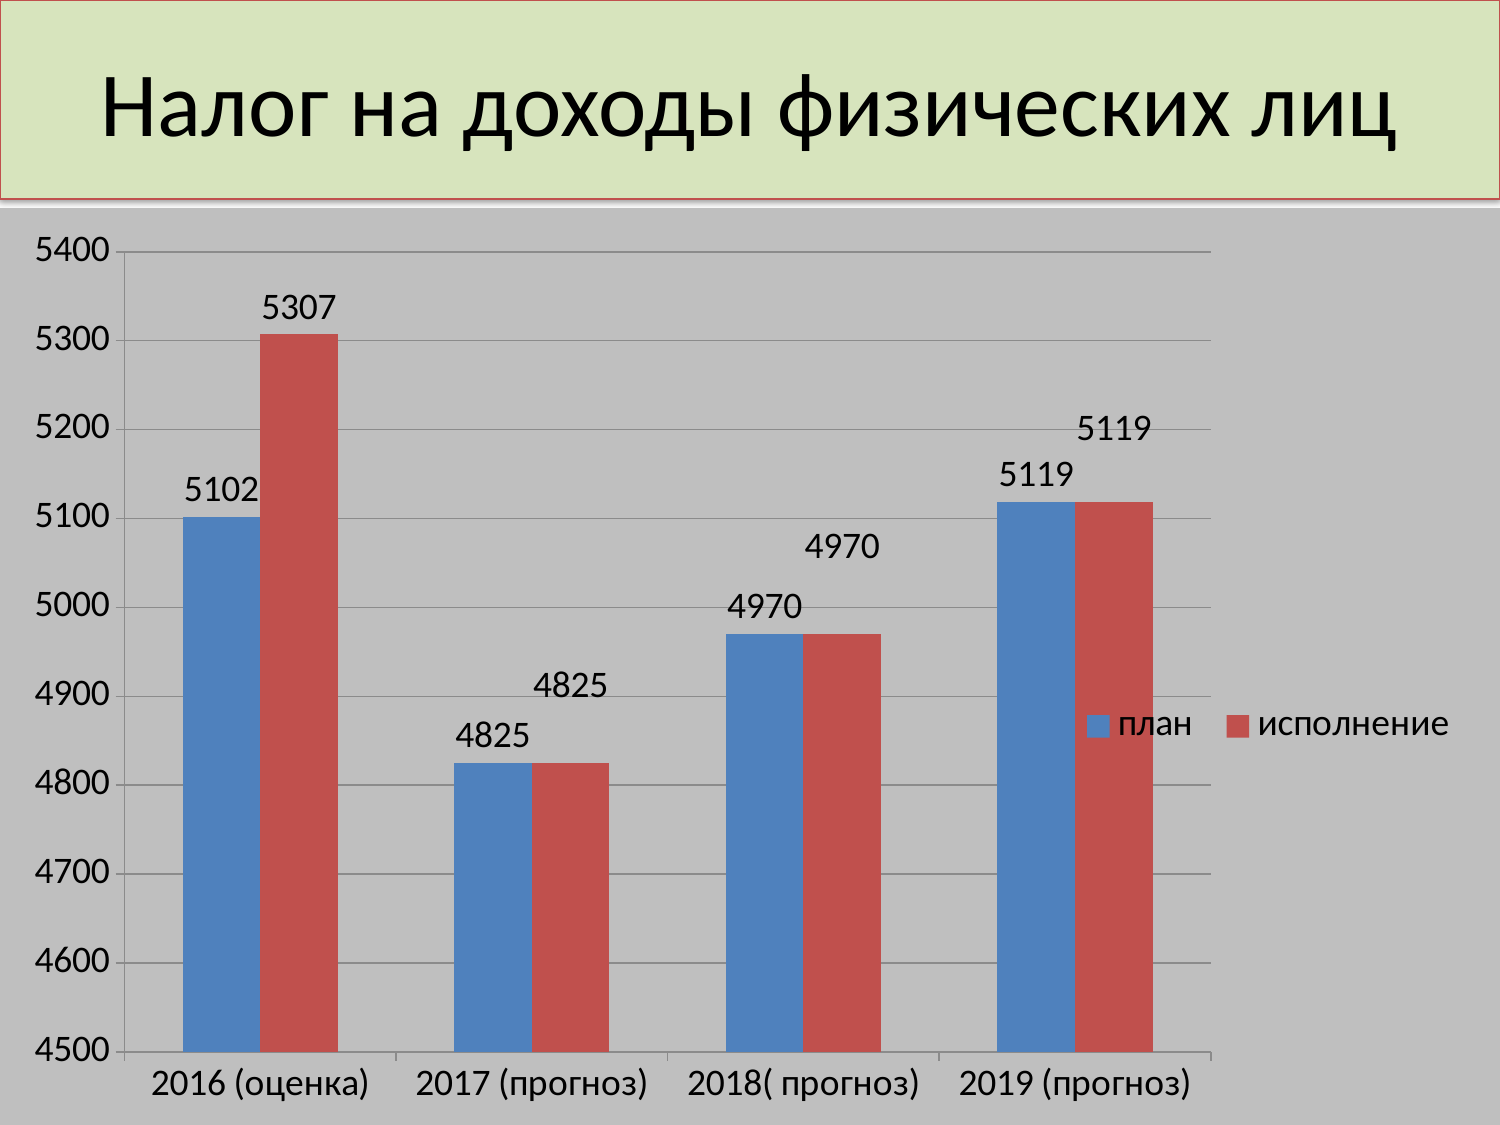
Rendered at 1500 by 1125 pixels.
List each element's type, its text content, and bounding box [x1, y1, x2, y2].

chart [0, 207, 1500, 1125]
title Налог на доходы физических лиц [0, 0, 1500, 200]
